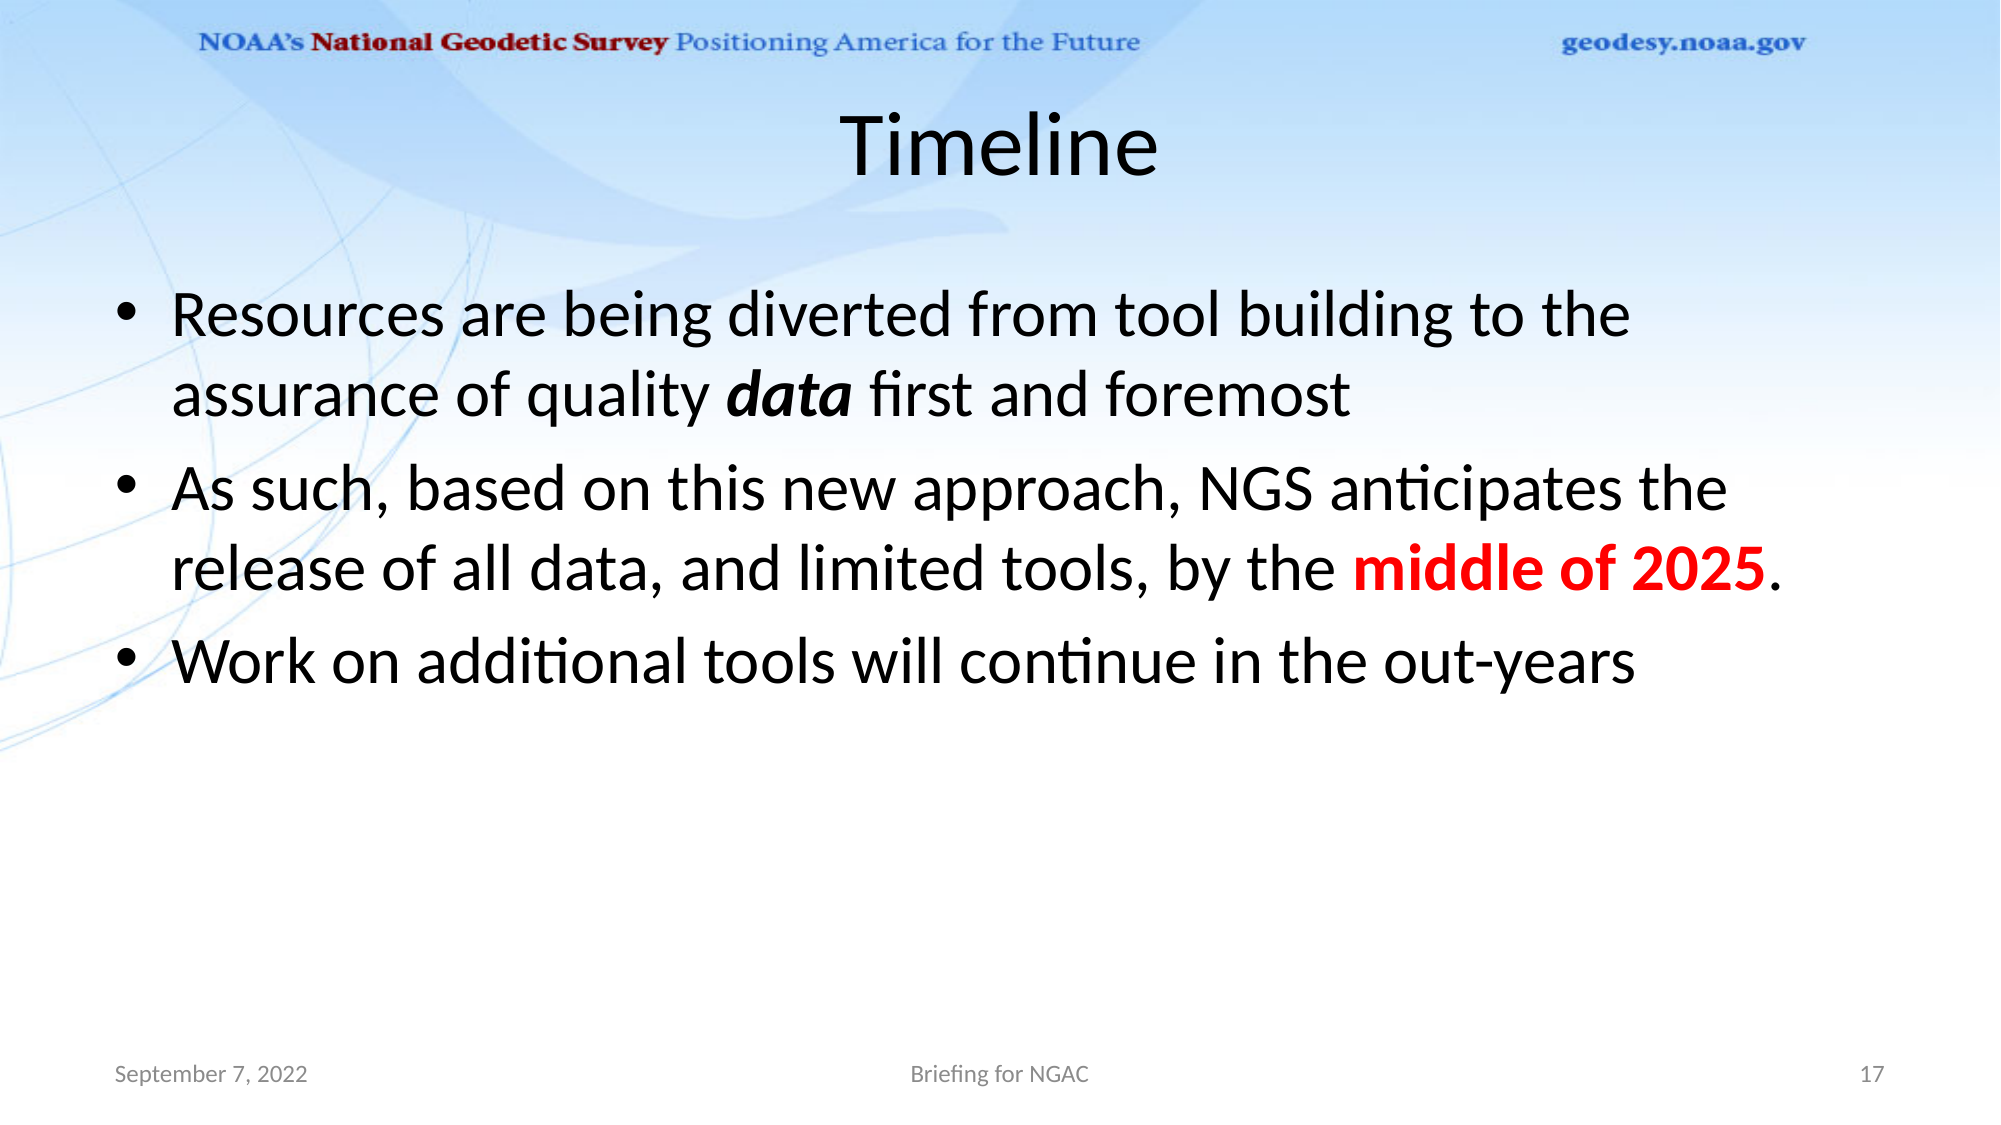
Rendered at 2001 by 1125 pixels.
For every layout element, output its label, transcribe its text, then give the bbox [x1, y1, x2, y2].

title Timeline [99, 45, 1900, 233]
slide_number 17 [1433, 1042, 1900, 1103]
picture [0, 0, 2001, 1125]
list Resources are being diverted from tool building to the assurance of quality data first and foremost As such, based on this new approach, NGS anticipates the release of all data, and limited tools, by the middle of 2025. Work on additional tools will continue in the out-years [99, 262, 1900, 1005]
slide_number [99, 1042, 567, 1103]
footer Briefing for NGAC [683, 1042, 1317, 1103]
